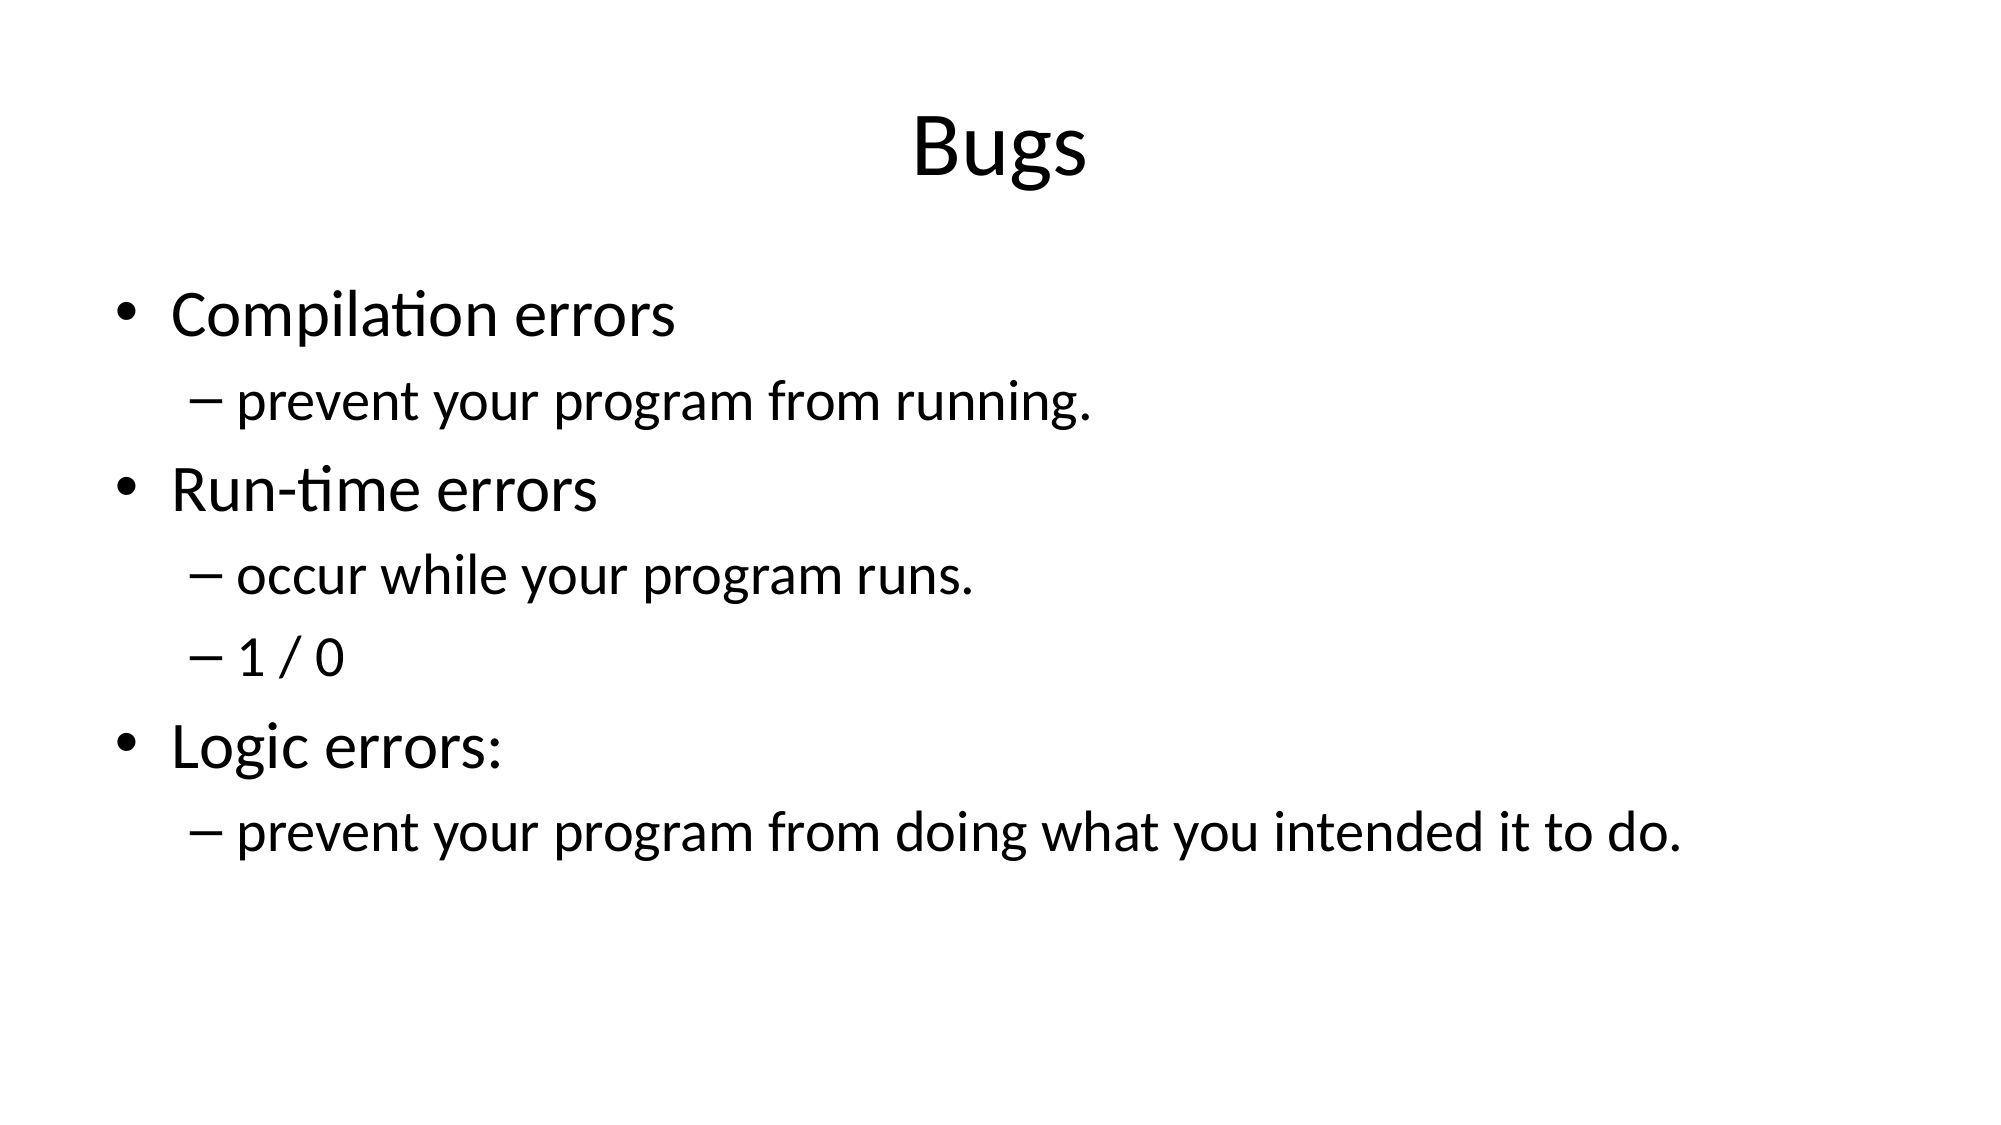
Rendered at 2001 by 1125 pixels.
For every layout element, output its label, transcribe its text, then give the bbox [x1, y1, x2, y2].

title Bugs [99, 45, 1900, 233]
list Compilation errors prevent your program from running. Run-time errors occur while your program runs. 1 / 0 Logic errors: prevent your program from doing what you intended it to do. [99, 262, 1900, 1005]
